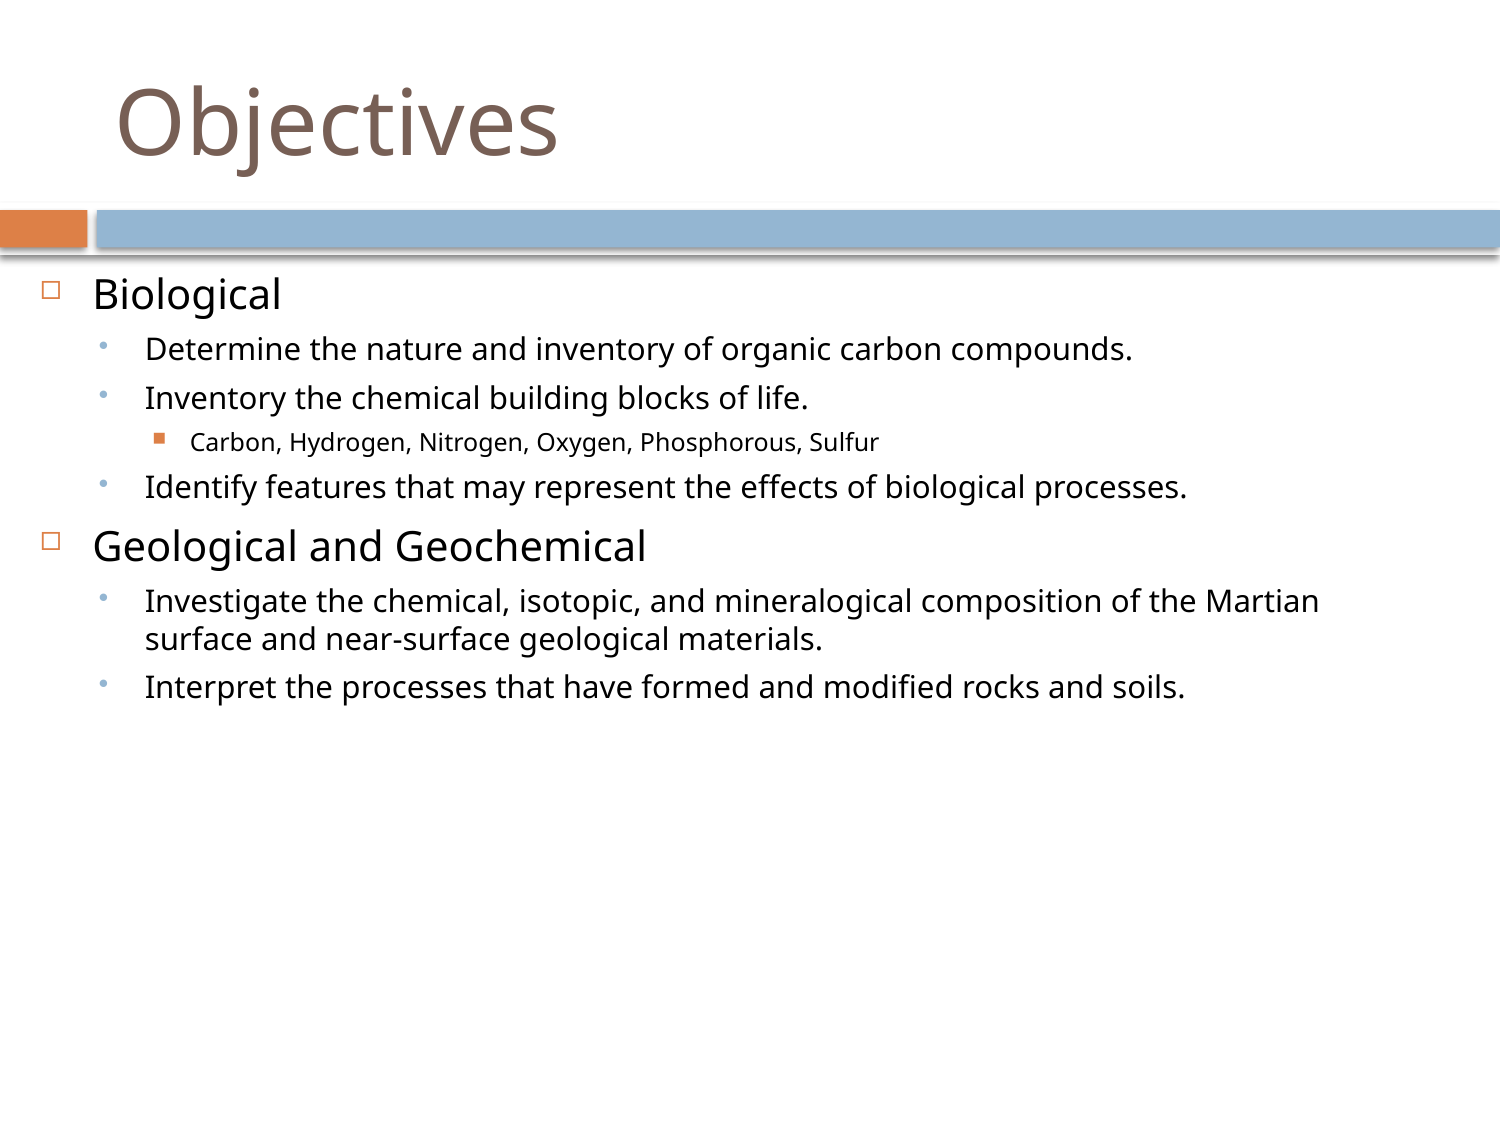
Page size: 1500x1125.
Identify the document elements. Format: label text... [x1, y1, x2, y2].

list Biological Determine the nature and inventory of organic carbon compounds. Inventory the chemical building blocks of life. Carbon, Hydrogen, Nitrogen, Oxygen, Phosphorous, Sulfur Identify features that may represent the effects of biological processes. Geological and Geochemical Investigate the chemical, isotopic, and mineralogical composition of the Martian surface and near-surface geological materials. Interpret the processes that have formed and modified rocks and soils. [24, 260, 1438, 1011]
title Objectives [99, 37, 1438, 200]
